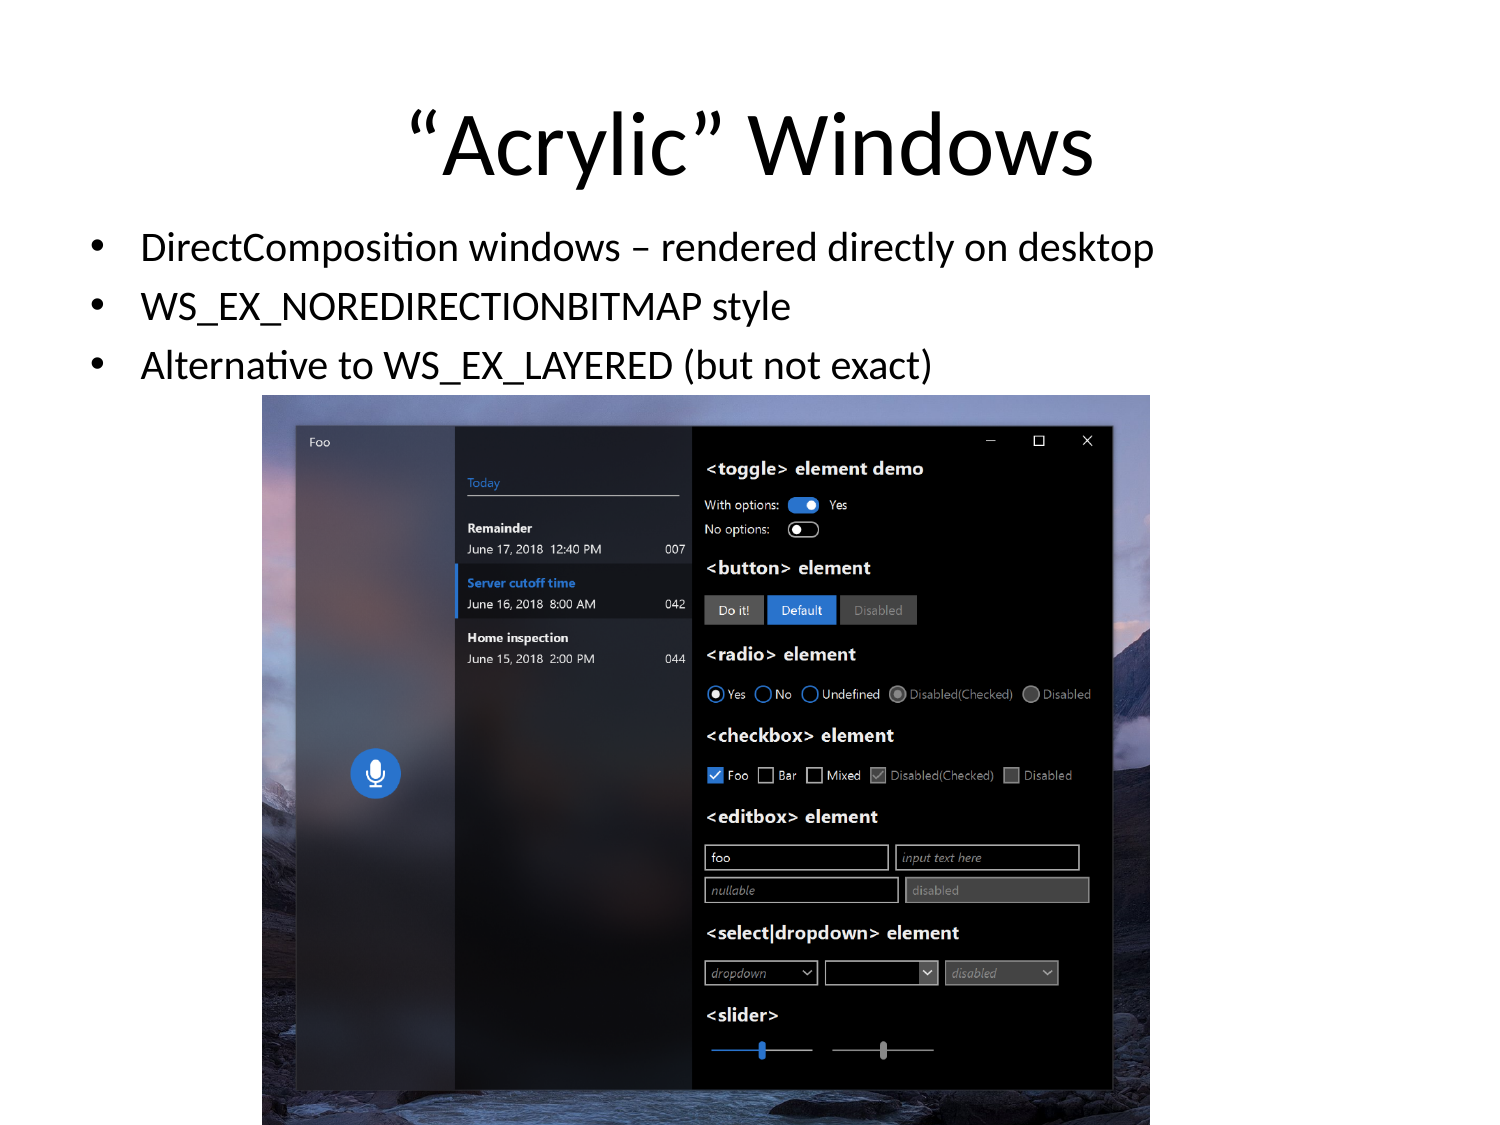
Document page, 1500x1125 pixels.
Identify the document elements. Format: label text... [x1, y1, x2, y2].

picture [262, 395, 1151, 1125]
list DirectComposition windows – rendered directly on desktop WS_EX_NOREDIRECTIONBITMAP style Alternative to WS_EX_LAYERED (but not exact) [75, 212, 1425, 400]
title “Acrylic” Windows [75, 45, 1425, 212]
